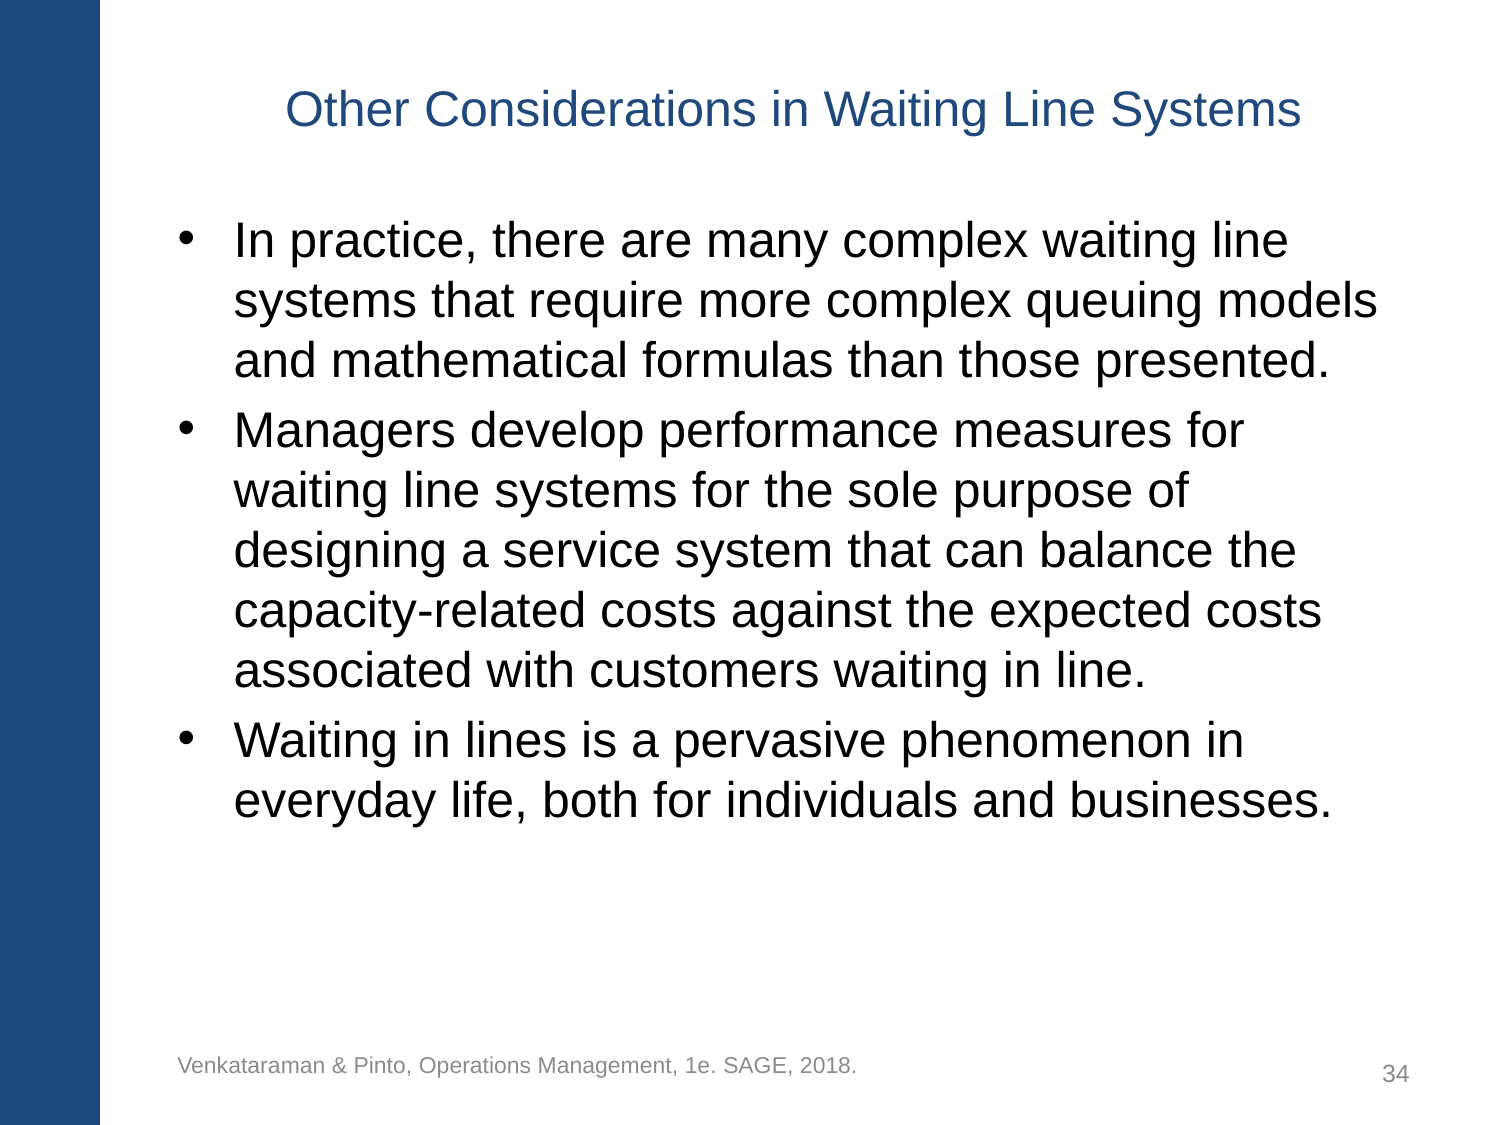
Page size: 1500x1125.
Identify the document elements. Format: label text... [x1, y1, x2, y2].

slide_number 34 [1350, 1042, 1425, 1103]
list In practice, there are many complex waiting line systems that require more complex queuing models and mathematical formulas than those presented. Managers develop performance measures for waiting line systems for the sole purpose of designing a service system that can balance the capacity-related costs against the expected costs associated with customers waiting in line. Waiting in lines is a pervasive phenomenon in everyday life, both for individuals and businesses. [162, 200, 1425, 1025]
footer Venkataraman & Pinto, Operations Management, 1e. SAGE, 2018. [162, 1042, 1313, 1103]
title Other Considerations in Waiting Line Systems [162, 12, 1425, 200]
